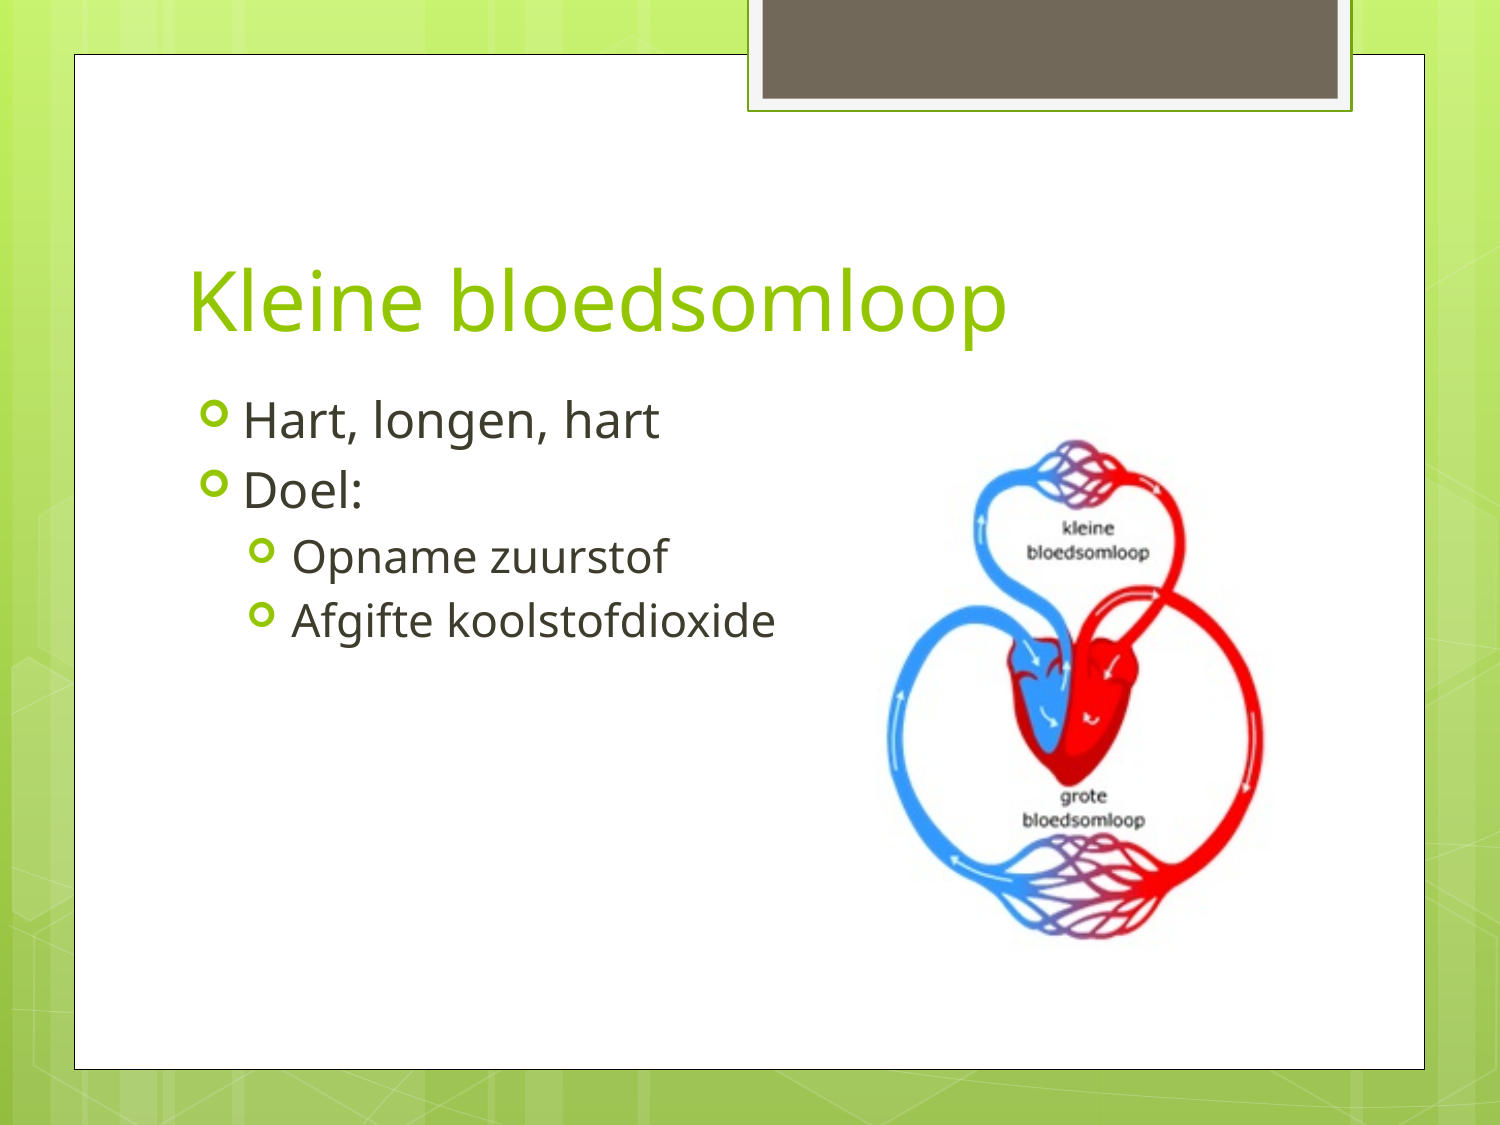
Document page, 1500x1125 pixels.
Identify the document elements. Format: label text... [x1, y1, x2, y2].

title Kleine bloedsomloop [171, 168, 1324, 357]
picture [844, 420, 1315, 1036]
list Hart, longen, hart Doel: Opname zuurstof Afgifte koolstofdioxide [171, 381, 1283, 957]
